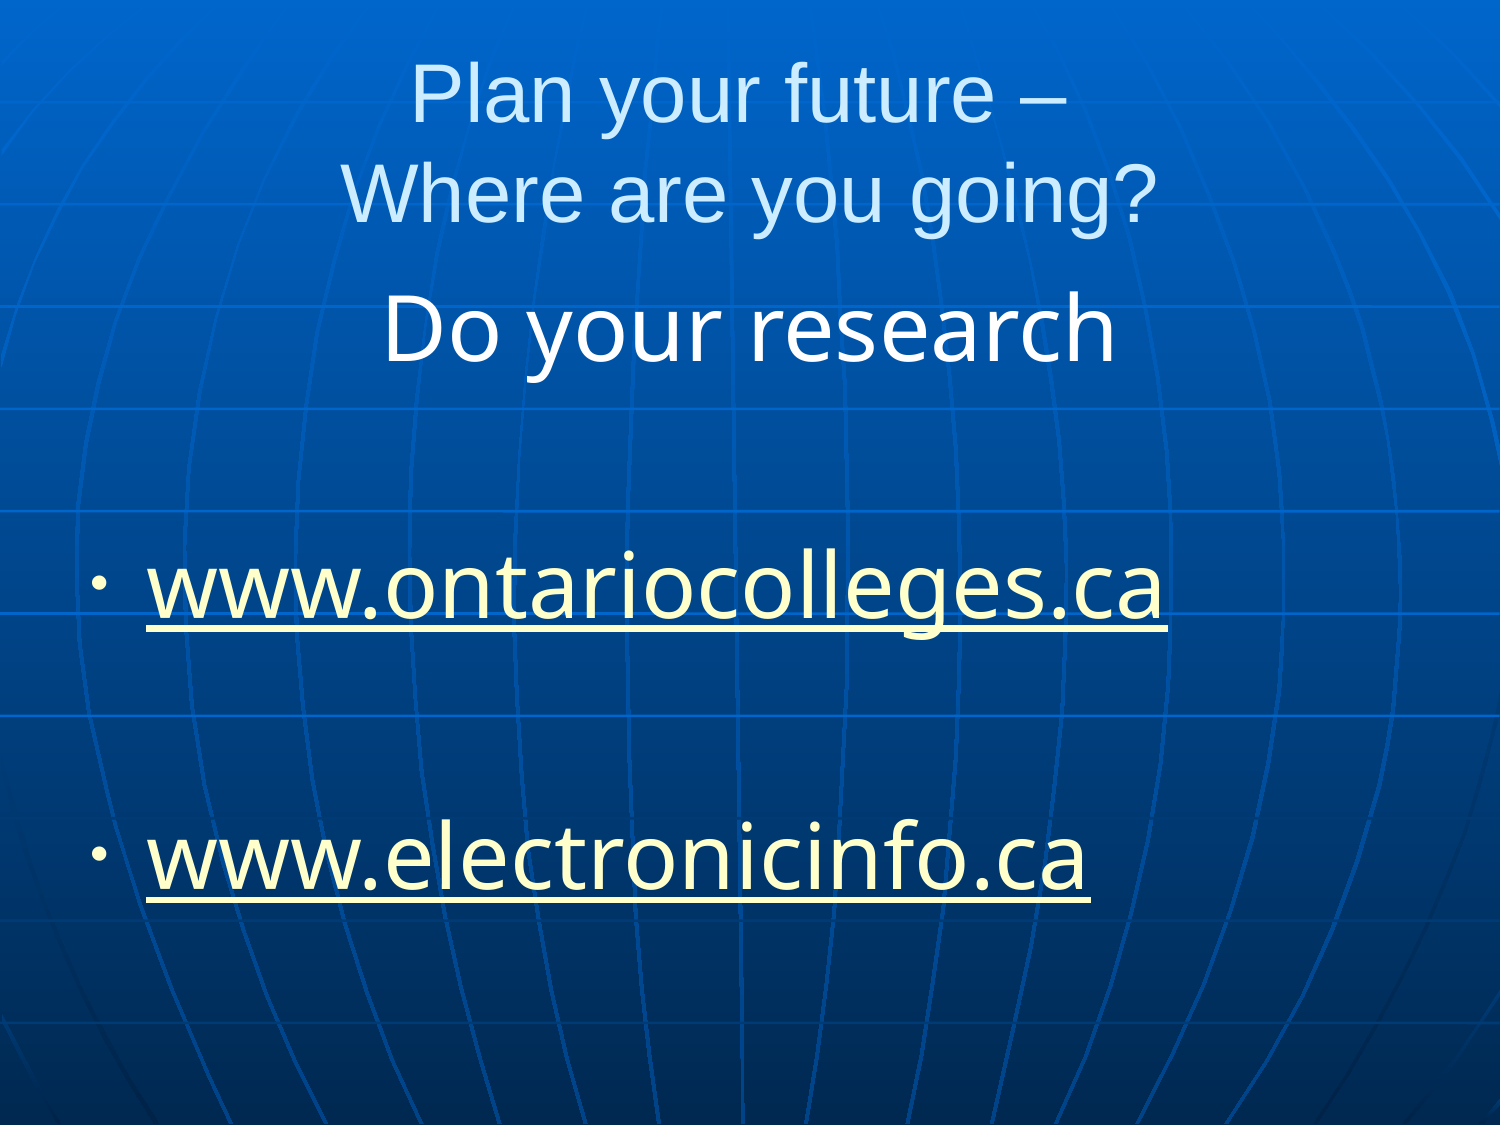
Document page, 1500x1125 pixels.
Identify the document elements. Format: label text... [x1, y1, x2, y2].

title Plan your future – Where are you going? [74, 45, 1426, 233]
list Do your research www.ontariocolleges.ca www.electronicinfo.ca [74, 262, 1426, 1006]
